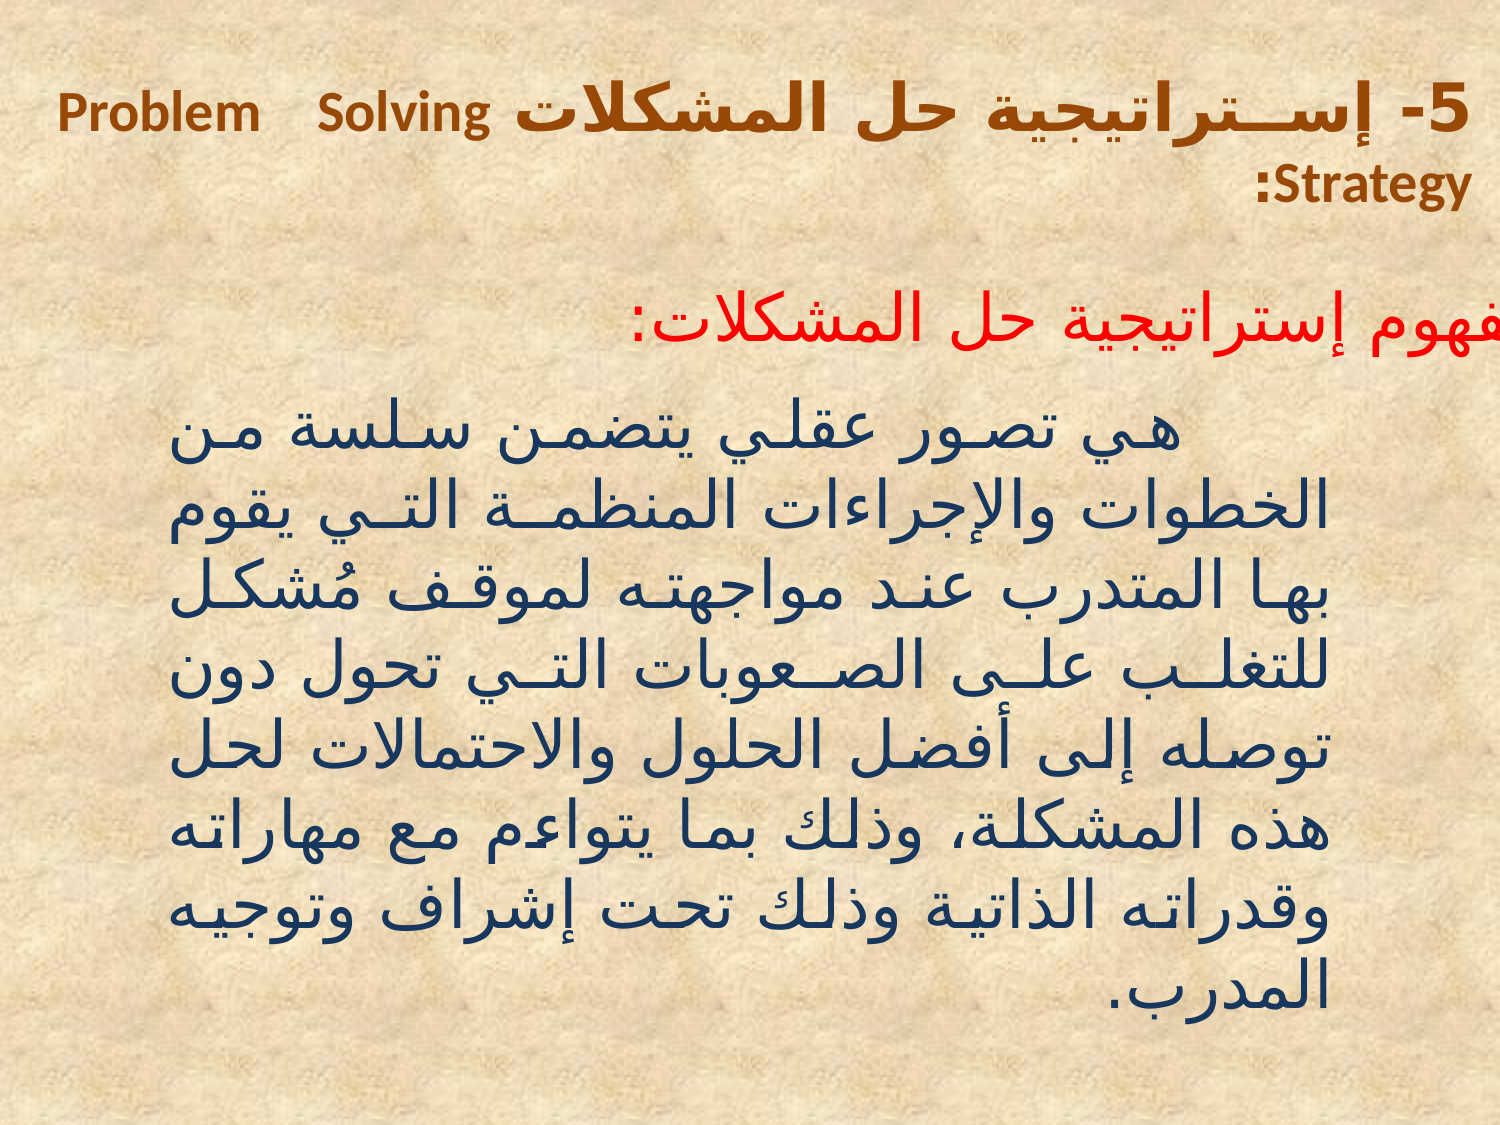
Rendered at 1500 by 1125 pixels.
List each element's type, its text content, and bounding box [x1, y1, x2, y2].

text_box هي تصور عقلي يتضمن سلسة من الخطوات والإجراءات المنظمة التي يقوم بها المتدرب عند مواجهته لموقف مُشكل للتغلب على الصعوبات التي تحول دون توصله إلى أفضل الحلول والاحتمالات لحل هذه المشكلة، وذلك بما يتواءم مع مهاراته وقدراته الذاتية وذلك تحت إشراف وتوجيه المدرب. [152, 374, 1348, 1030]
text_box مفهوم إستراتيجية حل المشكلات: [613, 267, 1500, 362]
text_box 5- إستراتيجية حل المشكلات Problem Solving Strategy: [0, 57, 1489, 222]
picture [0, 0, 1500, 1125]
